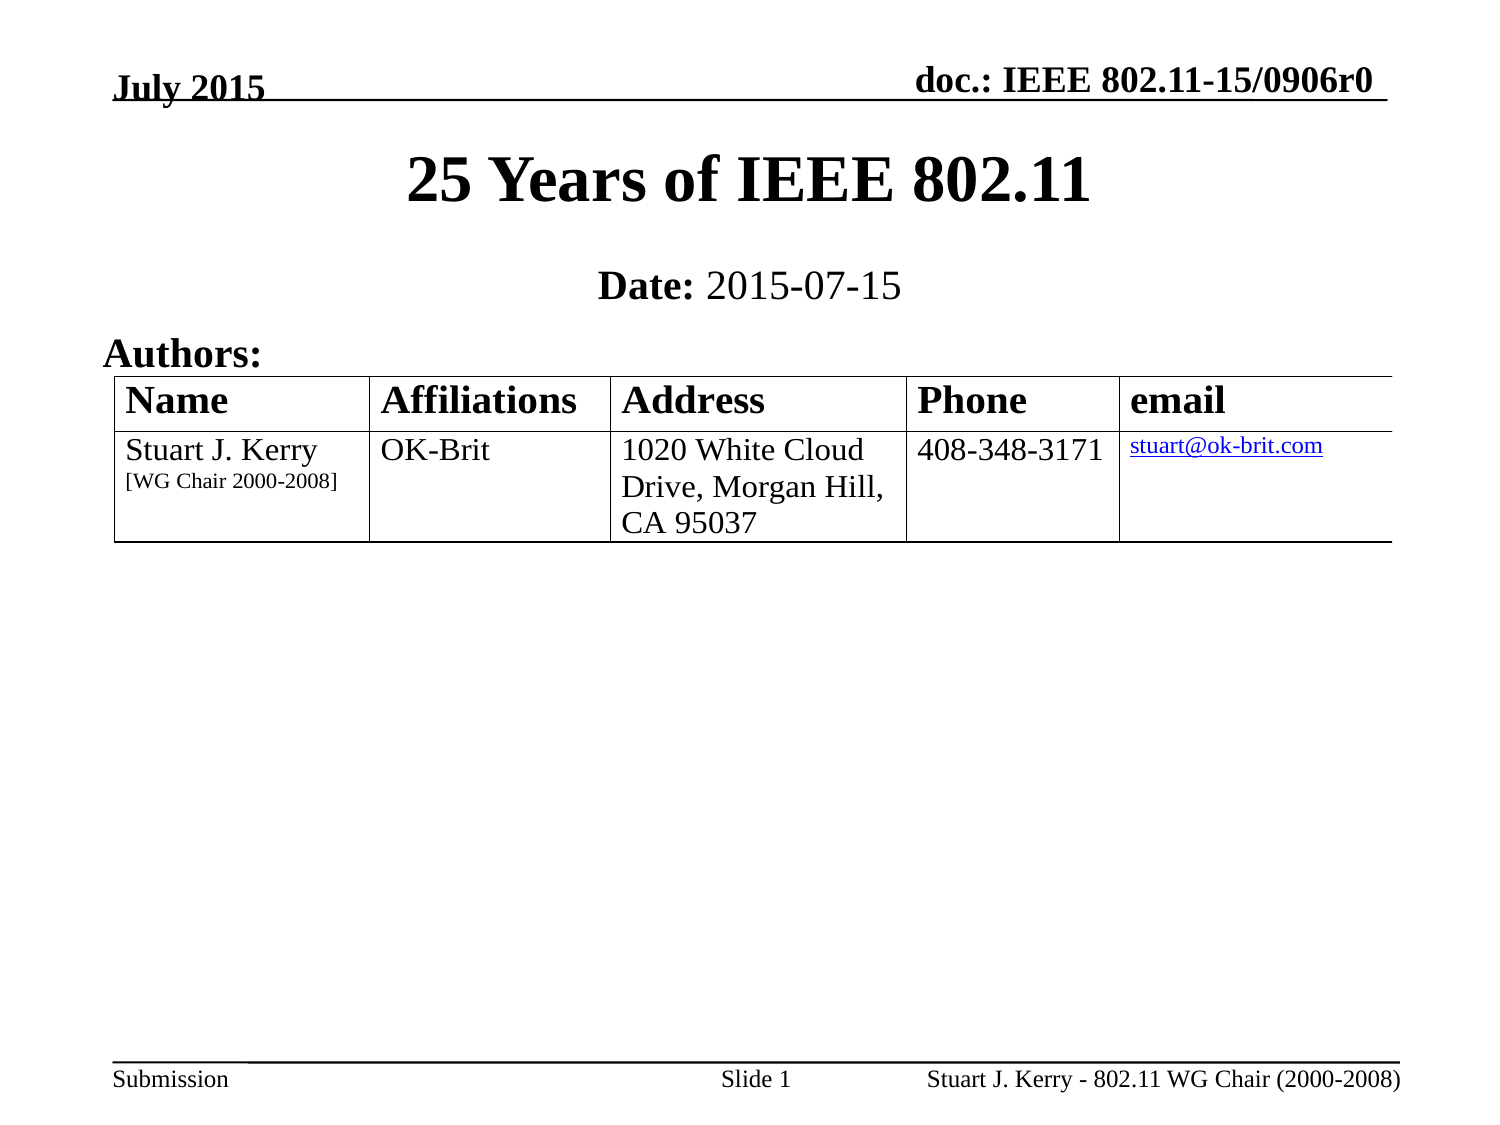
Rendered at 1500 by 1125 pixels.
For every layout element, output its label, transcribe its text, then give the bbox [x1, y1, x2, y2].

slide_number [112, 62, 413, 108]
slide_number Slide 1 [712, 1062, 800, 1093]
title 25 Years of IEEE 802.11 [112, 112, 1388, 238]
footer Stuart J. Kerry - 802.11 WG Chair (2000-2008) [920, 1062, 1402, 1093]
text_box Authors: [87, 318, 325, 381]
list Date: 2015-07-15 [112, 249, 1388, 313]
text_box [98, 375, 1393, 938]
